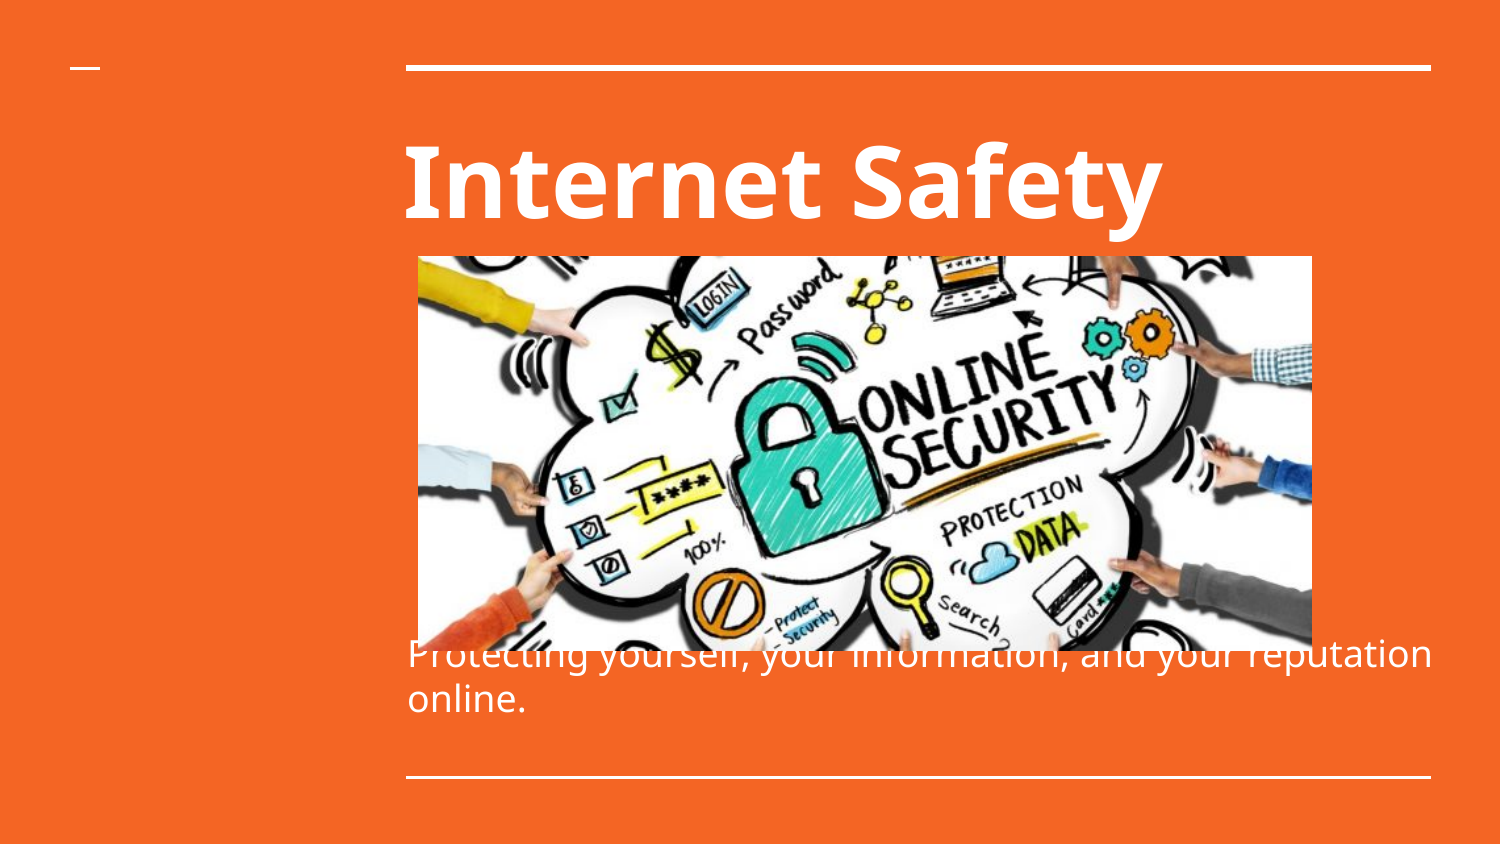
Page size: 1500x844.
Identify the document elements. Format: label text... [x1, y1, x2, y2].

subtitle Protecting yourself, your information, and your reputation online. [392, 531, 1500, 735]
title Internet Safety [389, 103, 1428, 357]
picture [417, 255, 1312, 651]
